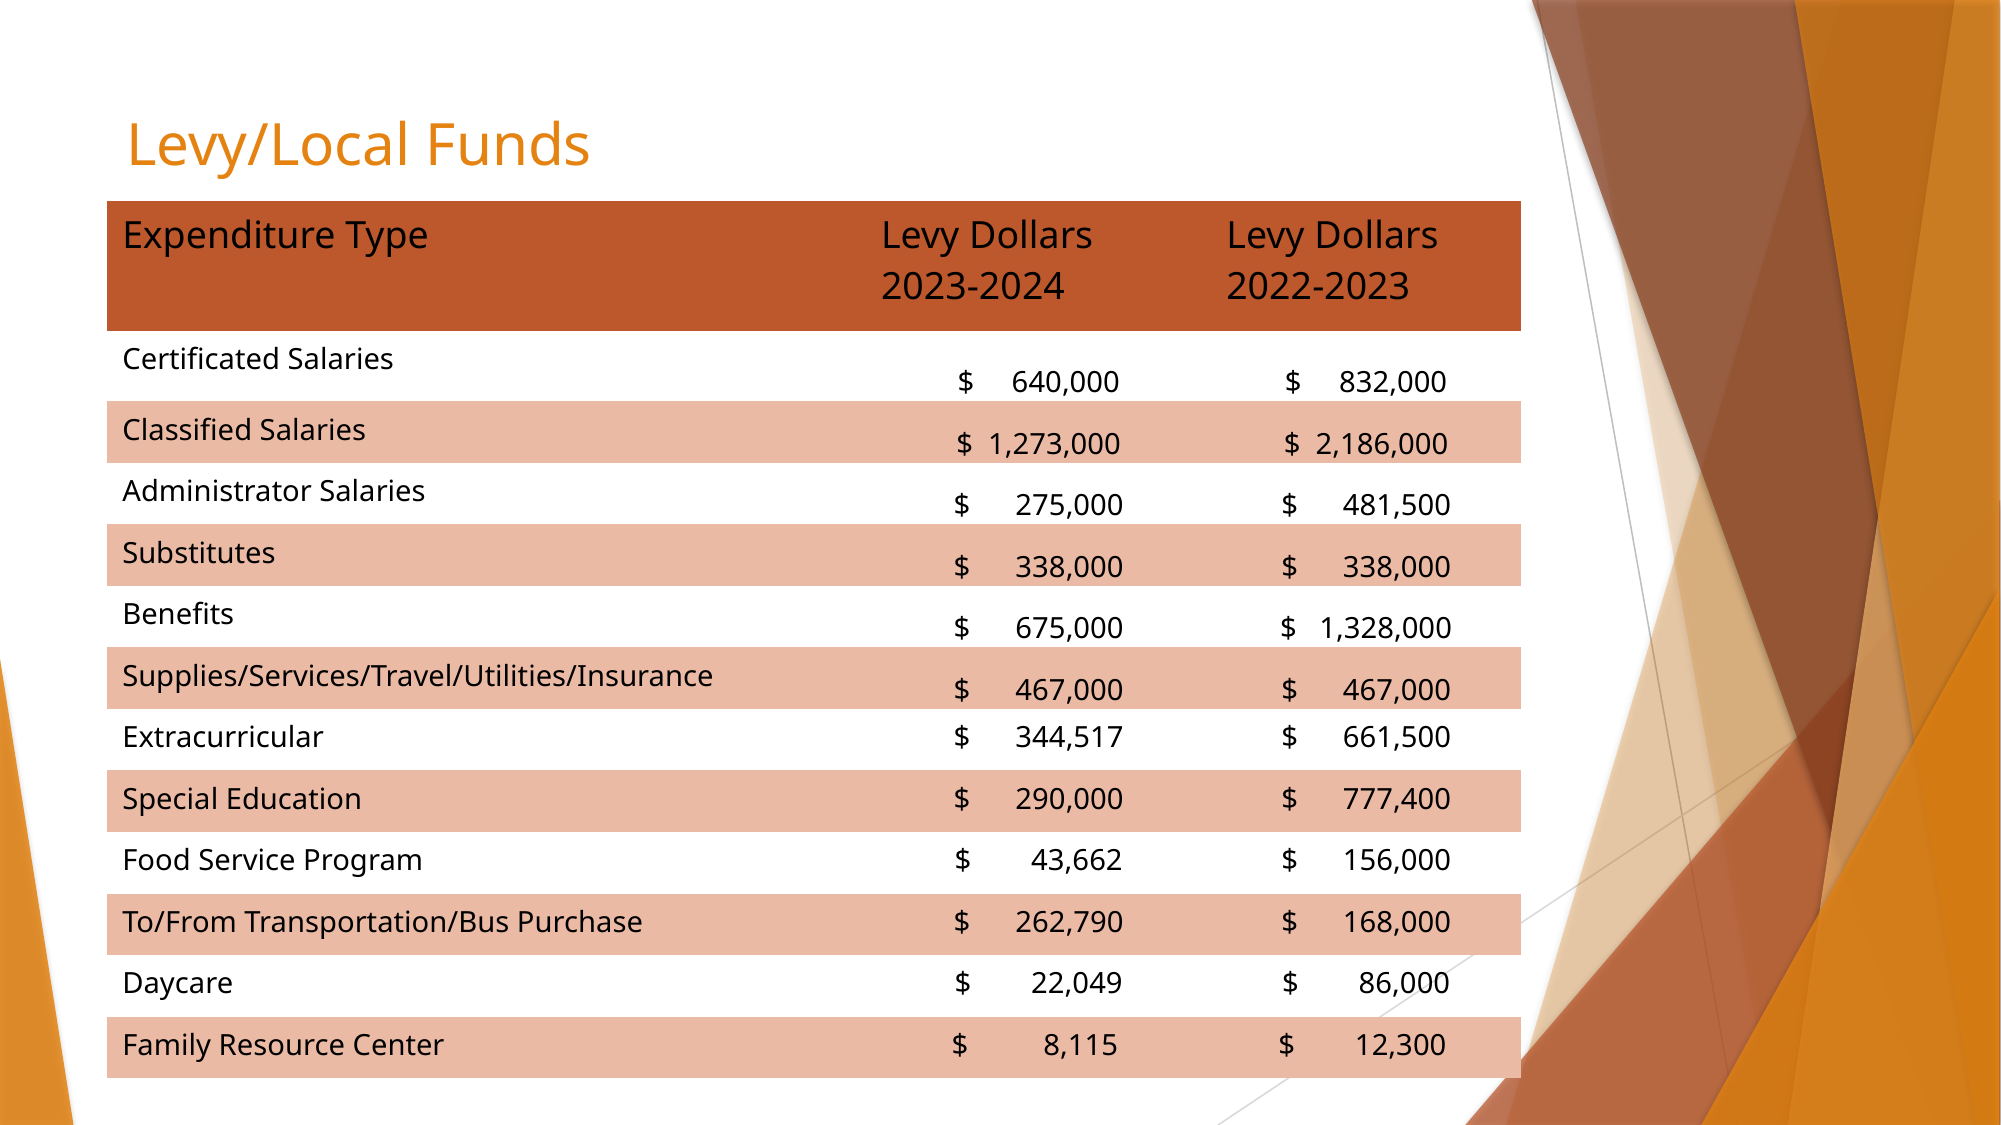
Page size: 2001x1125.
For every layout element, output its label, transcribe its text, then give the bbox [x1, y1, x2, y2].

table_cell $ 661,500 [1211, 709, 1521, 770]
table_cell Supplies/Services/Travel/Utilities/Insurance [107, 647, 866, 709]
table_cell Certificated Salaries [107, 331, 866, 401]
table_cell Food Service Program [107, 832, 866, 894]
table_cell Extracurricular [107, 709, 866, 770]
table_cell $ 338,000 [1211, 524, 1521, 586]
table_cell $ 275,000 [866, 463, 1211, 524]
table_cell $ 22,049 [866, 955, 1211, 1017]
table_cell Substitutes [107, 524, 866, 586]
table_cell $ 1,328,000 [1211, 586, 1521, 647]
table_cell $ 1,273,000 [866, 401, 1211, 463]
table_cell To/From Transportation/Bus Purchase [107, 894, 866, 955]
table_cell Special Education [107, 770, 866, 832]
table_cell $ 262,790 [866, 894, 1211, 955]
table_cell $ 467,000 [866, 647, 1211, 709]
table_cell $ 12,300 [1211, 1017, 1521, 1078]
table_cell Family Resource Center [107, 1017, 866, 1078]
table_cell $ 675,000 [866, 586, 1211, 647]
table_cell $ 168,000 [1211, 894, 1521, 955]
table_cell $ 777,400 [1211, 770, 1521, 832]
table_cell $ 156,000 [1211, 832, 1521, 894]
table_cell $ 2,186,000 [1211, 401, 1521, 463]
table_cell $ 832,000 [1211, 331, 1521, 401]
table_cell $ 43,662 [866, 832, 1211, 894]
table_cell Classified Salaries [107, 401, 866, 463]
table_cell $ 467,000 [1211, 647, 1521, 709]
title Levy/Local Funds [111, 99, 1522, 185]
table_cell Benefits [107, 586, 866, 647]
table_header Levy Dollars 2022-2023 [1211, 201, 1521, 331]
table_header Expenditure Type [107, 201, 866, 331]
table_cell $ 338,000 [866, 524, 1211, 586]
table_cell $ 344,517 [866, 709, 1211, 770]
table_cell Daycare [107, 955, 866, 1017]
table_cell $ 640,000 [866, 331, 1211, 401]
table_header Levy Dollars 2023-2024 [866, 201, 1211, 331]
table_cell $ 86,000 [1211, 955, 1521, 1017]
table_cell $ 8,115 [866, 1017, 1211, 1078]
table_cell $ 481,500 [1211, 463, 1521, 524]
table_cell Administrator Salaries [107, 463, 866, 524]
table_cell $ 290,000 [866, 770, 1211, 832]
